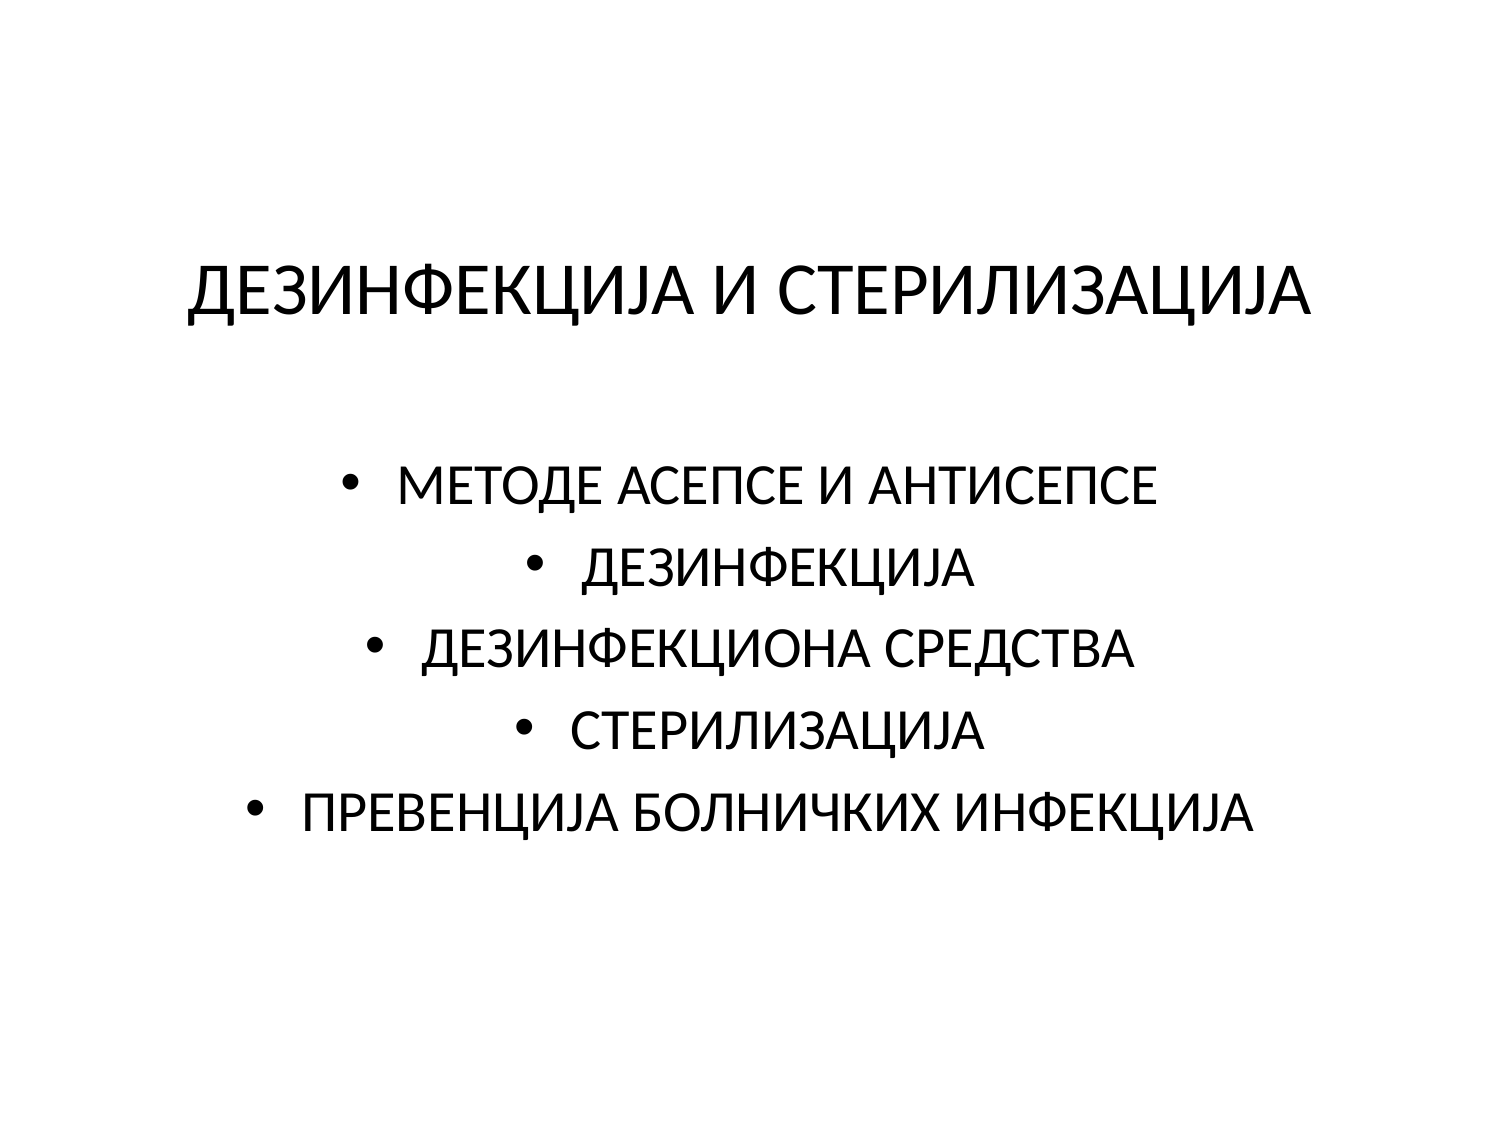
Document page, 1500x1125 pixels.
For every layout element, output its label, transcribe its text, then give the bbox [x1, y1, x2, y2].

list ДЕЗИНФЕКЦИЈА И СТЕРИЛИЗАЦИЈА МЕТОДЕ АСЕПСЕ И АНТИСЕПСЕ ДЕЗИНФЕКЦИЈА ДЕЗИНФЕКЦИОНА СРЕДСТВА СТЕРИЛИЗАЦИЈА ПРЕВЕНЦИЈА БОЛНИЧКИХ ИНФЕКЦИЈА [0, 231, 1500, 975]
